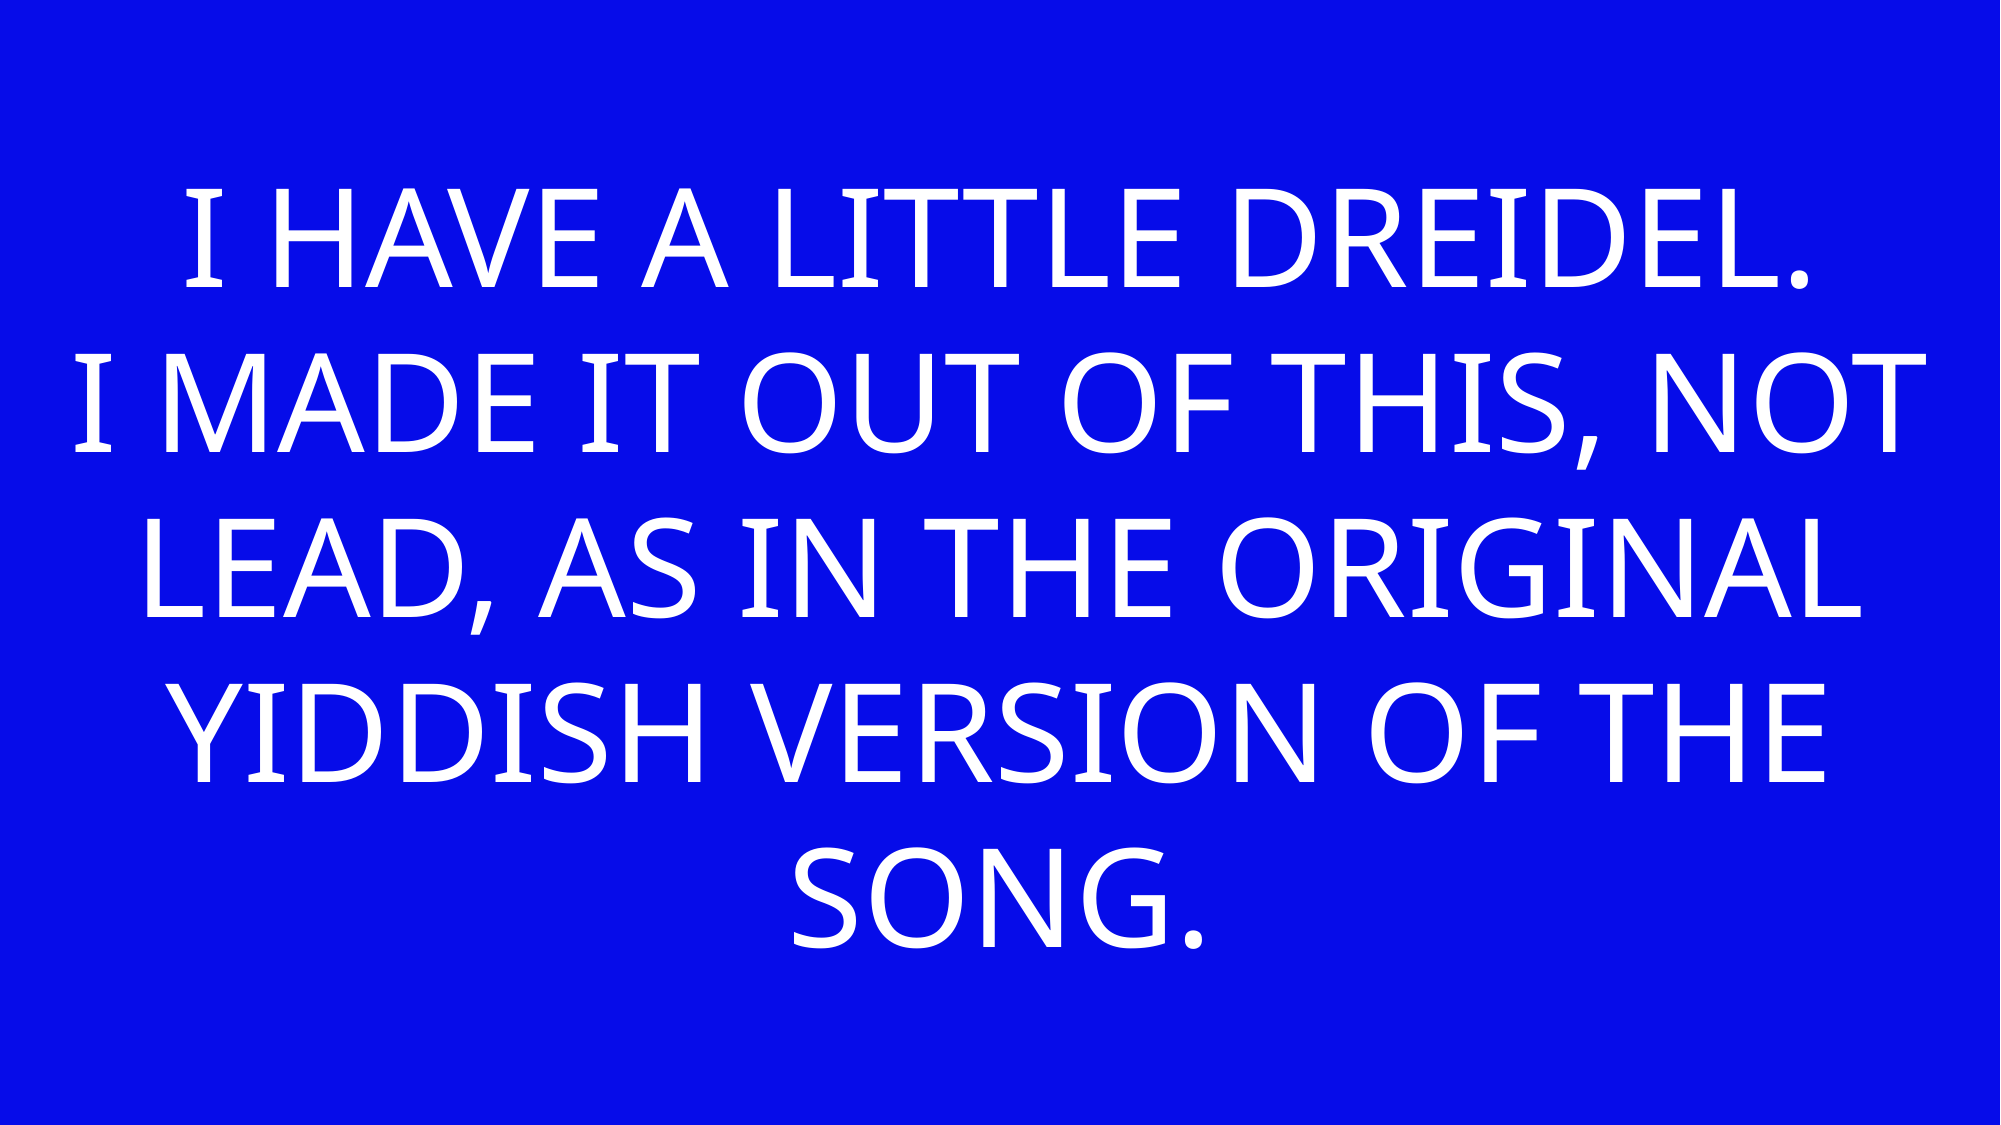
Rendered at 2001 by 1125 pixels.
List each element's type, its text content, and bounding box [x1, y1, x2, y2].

text_box I HAVE A LITTLE DREIDEL. I MADE IT OUT OF THIS, NOT LEAD, AS IN THE ORIGINAL YIDDISH VERSION OF THE SONG. [0, 0, 2000, 1125]
